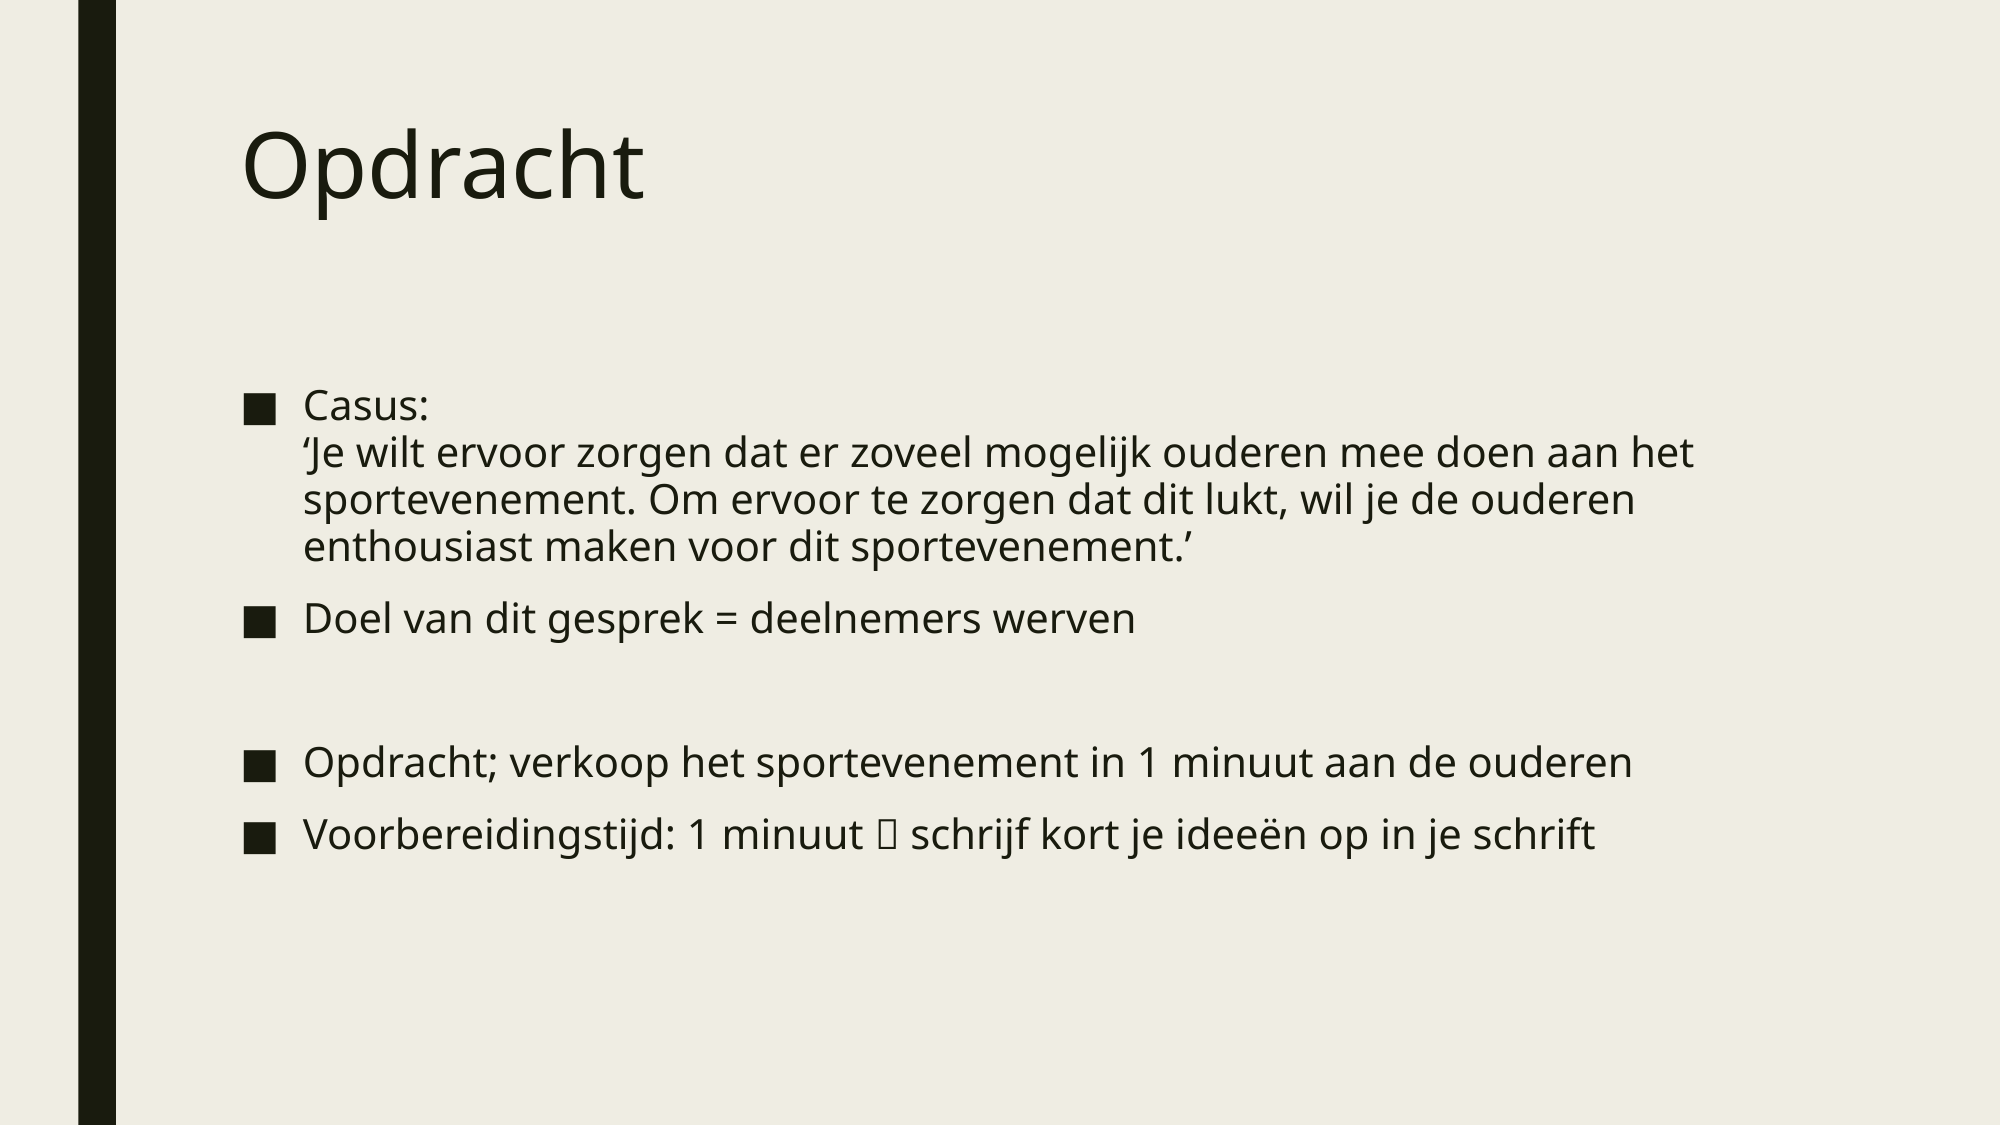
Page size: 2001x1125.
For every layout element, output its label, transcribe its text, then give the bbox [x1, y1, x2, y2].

title Opdracht [225, 112, 1800, 357]
list Casus: ‘Je wilt ervoor zorgen dat er zoveel mogelijk ouderen mee doen aan het sportevenement. Om ervoor te zorgen dat dit lukt, wil je de ouderen enthousiast maken voor dit sportevenement.’ Doel van dit gesprek = deelnemers werven Opdracht; verkoop het sportevenement in 1 minuut aan de ouderen Voorbereidingstijd: 1 minuut  schrijf kort je ideeën op in je schrift [225, 375, 1800, 963]
